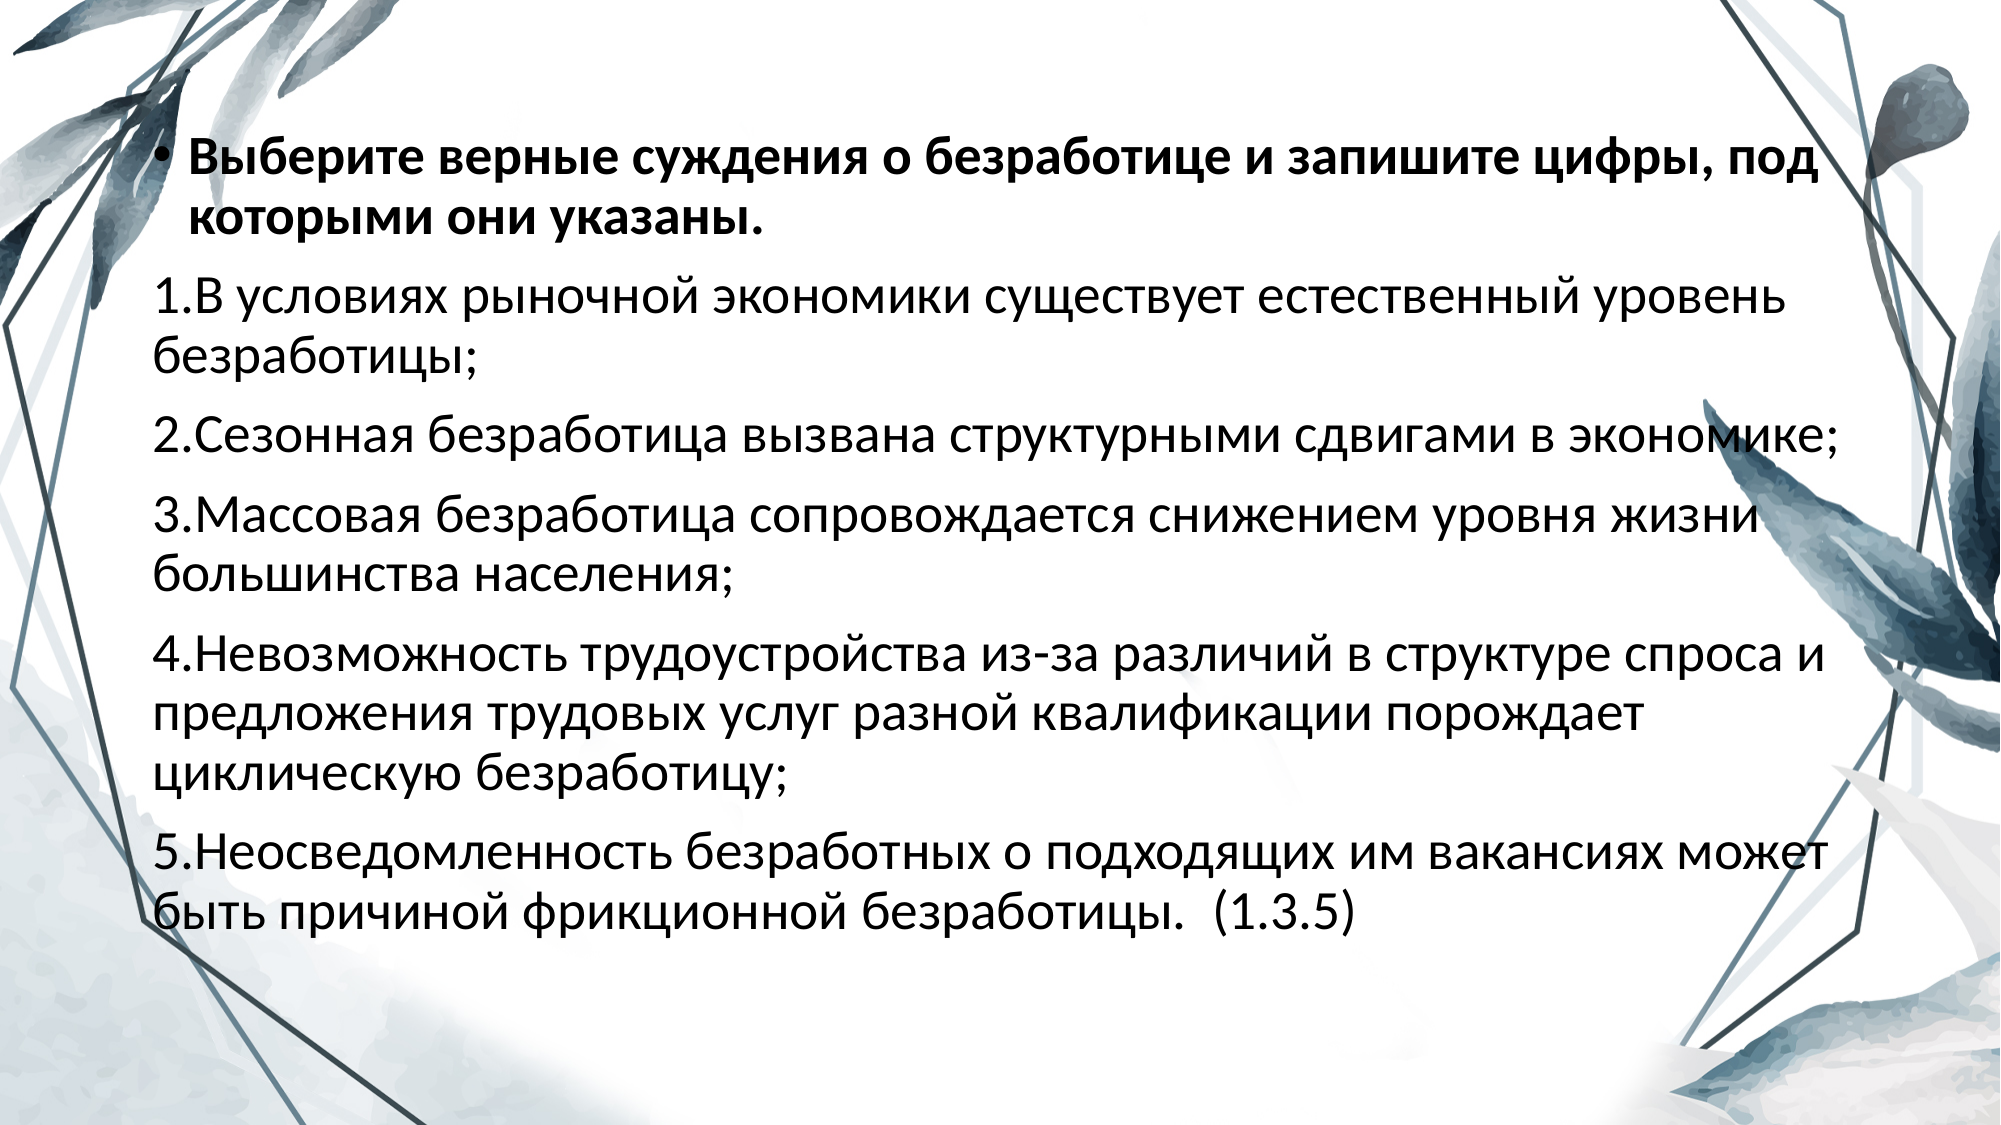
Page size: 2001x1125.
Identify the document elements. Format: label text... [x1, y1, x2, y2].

picture [0, 0, 2000, 1125]
list Выберите верные суждения о безработице и запишите цифры, под которыми они указаны. 1.В условиях рыночной экономики существует естественный уровень безработицы; 2.Сезонная безработица вызвана структурными сдвигами в экономике; 3.Массовая безработица сопровождается снижением уровня жизни большинства населения; 4.Невозможность трудоустройства из-за различий в структуре спроса и предложения трудовых услуг разной квалификации порождает циклическую безработицу; 5.Неосведомленность безработных о подходящих им вакансиях может быть причиной фрикционной безработицы. (1.3.5) [137, 119, 1863, 1014]
